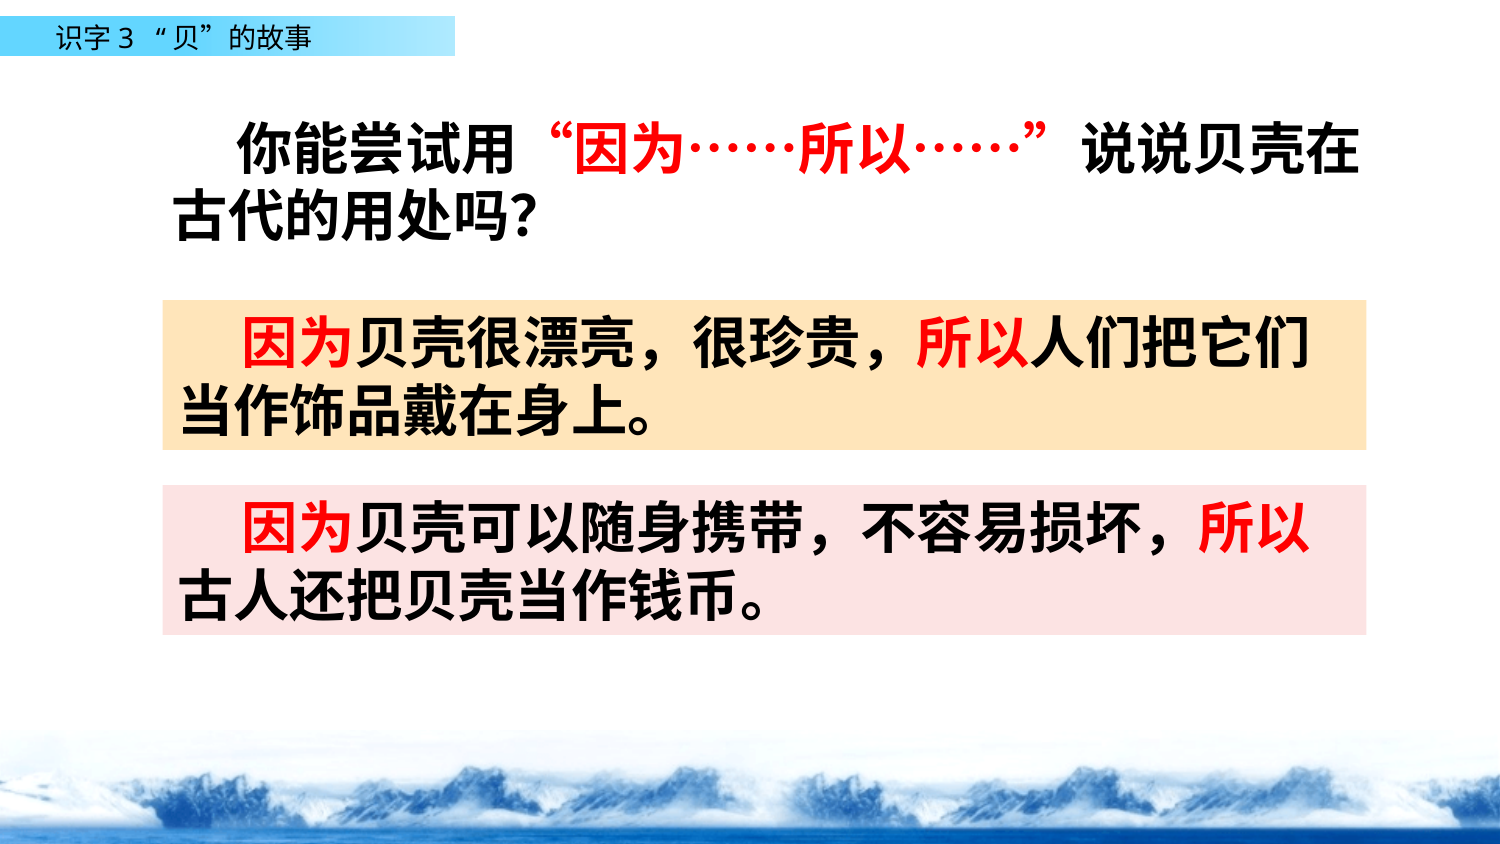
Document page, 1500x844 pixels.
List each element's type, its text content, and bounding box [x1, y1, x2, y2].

text_box 因为贝壳可以随身携带，不容易损坏，所以古人还把贝壳当作钱币。 [162, 485, 1367, 635]
text_box 你能尝试用“因为……所以……”说说贝壳在古代的用处吗？ [157, 105, 1377, 256]
picture [0, 730, 1500, 844]
text_box 因为贝壳很漂亮，很珍贵，所以人们把它们当作饰品戴在身上。 [162, 300, 1367, 450]
